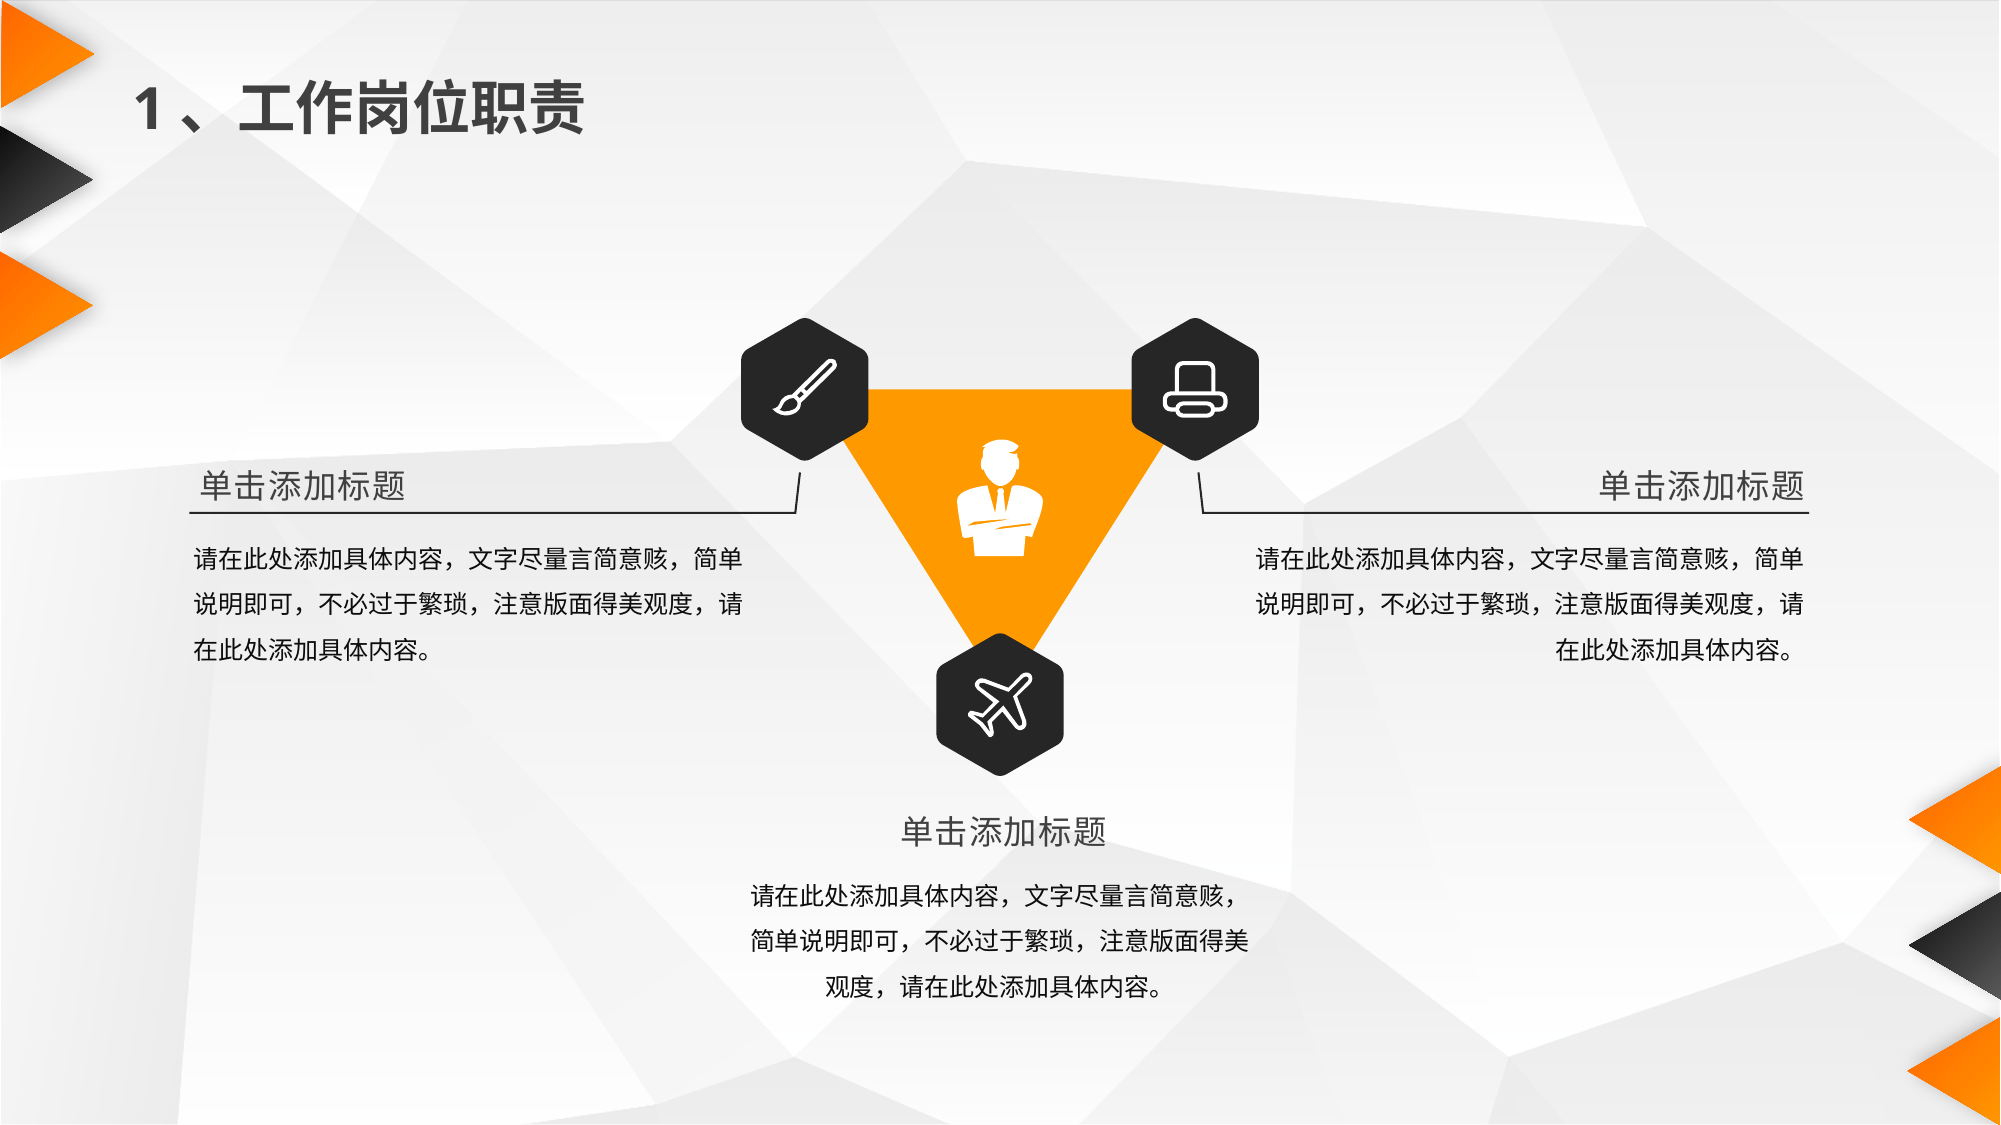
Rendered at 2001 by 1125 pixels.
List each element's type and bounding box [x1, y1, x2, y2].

picture [1, 0, 1999, 1125]
text_box [0, 132, 227, 227]
text_box [1775, 898, 2000, 993]
text_box [957, 439, 1043, 557]
